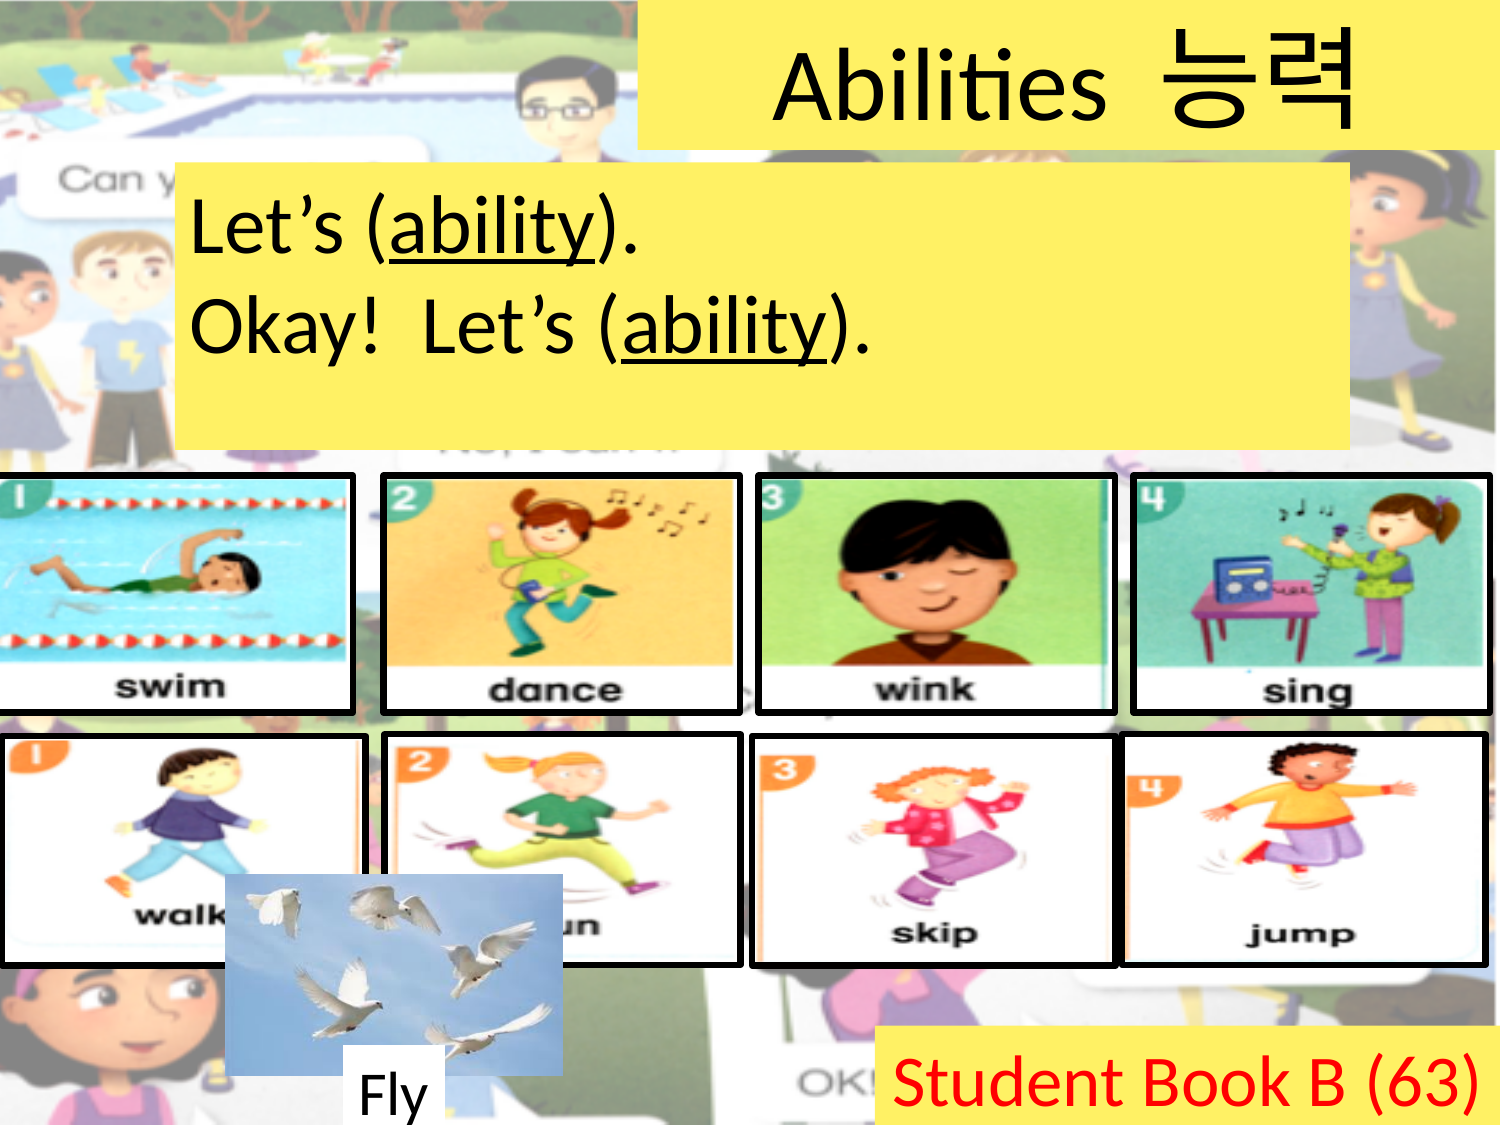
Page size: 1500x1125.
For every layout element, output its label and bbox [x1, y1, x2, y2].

picture [0, 0, 1500, 1125]
text_box [224, 874, 563, 1107]
